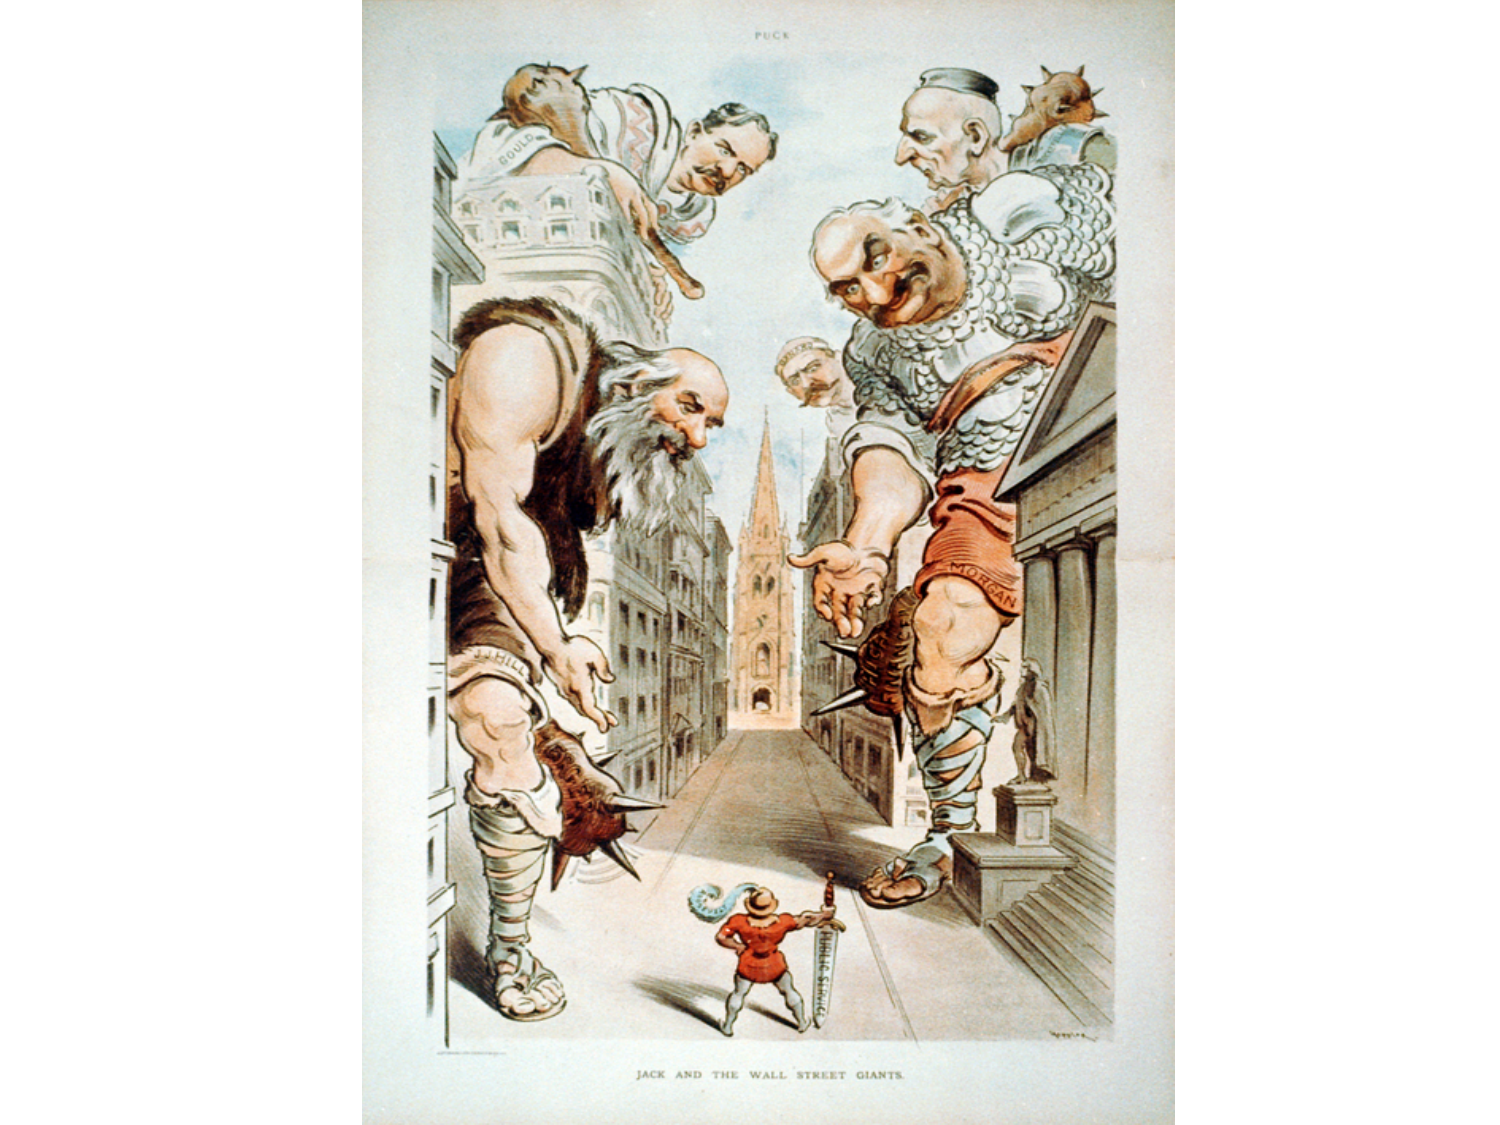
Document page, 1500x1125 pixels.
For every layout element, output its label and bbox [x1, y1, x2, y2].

picture [362, 0, 1176, 1125]
